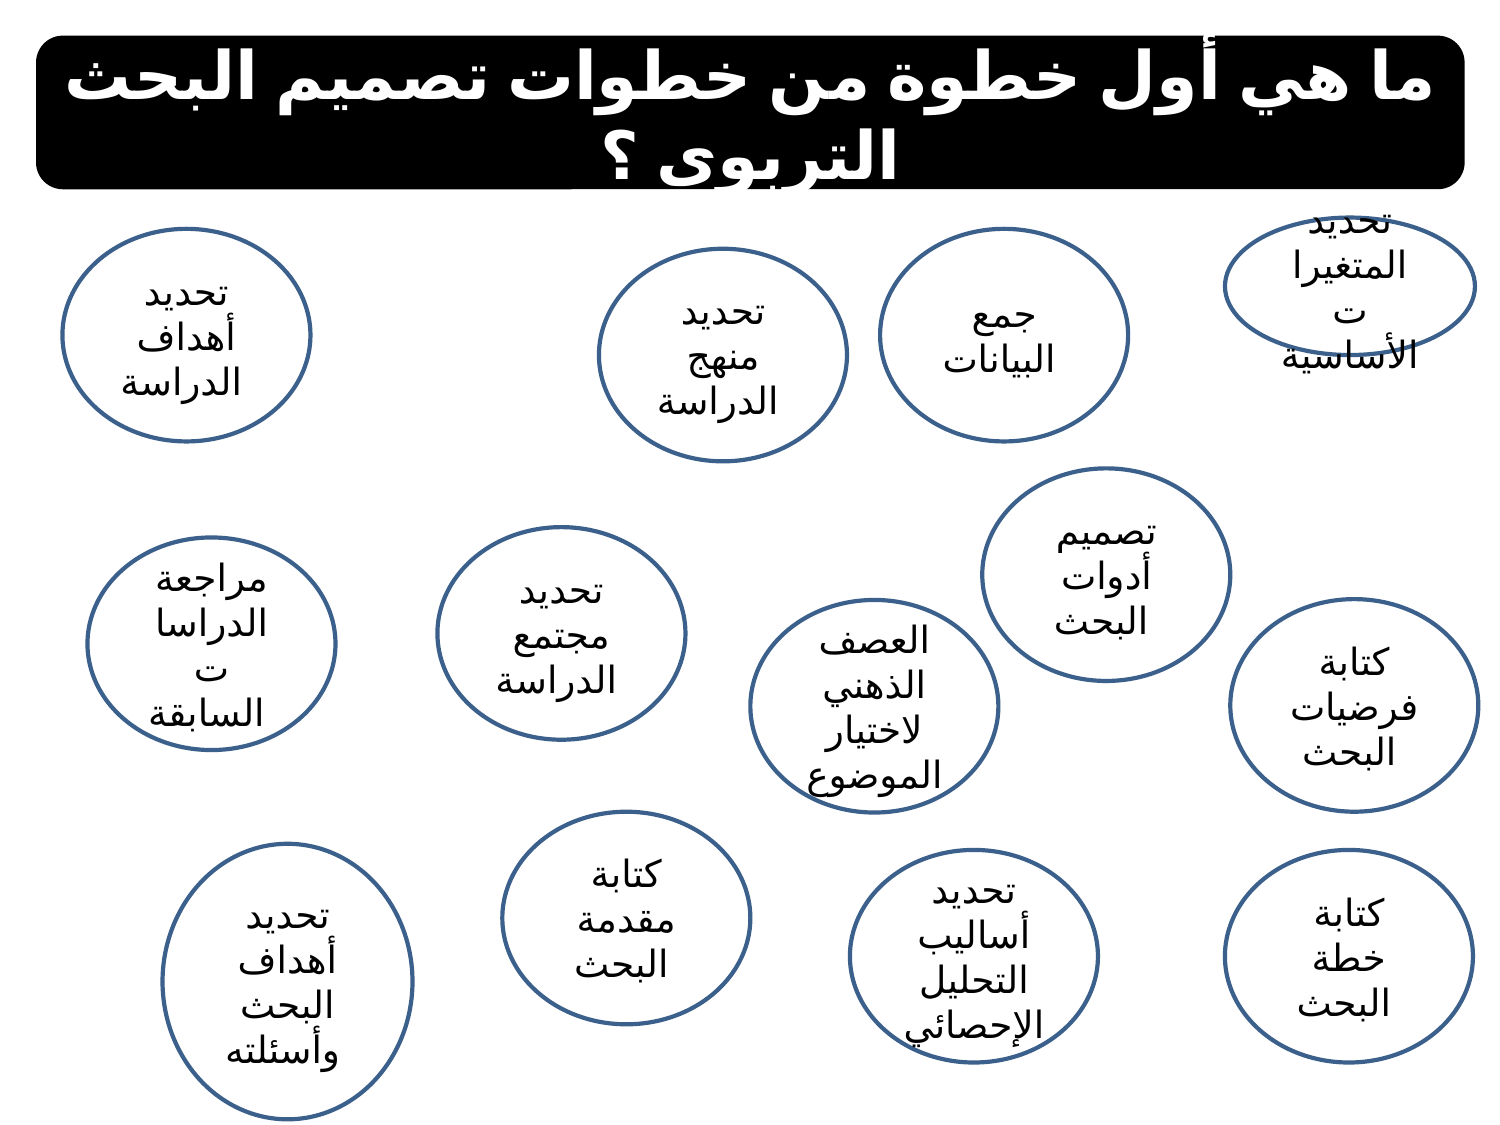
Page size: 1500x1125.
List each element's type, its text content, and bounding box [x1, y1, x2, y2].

text_box كتابة فرضيات البحث [1228, 597, 1481, 814]
text_box كتابة خطة البحث [1222, 847, 1476, 1065]
text_box تحديد منهج الدراسة [596, 246, 850, 464]
text_box تحديد أساليب التحليل الإحصائي [847, 847, 1101, 1065]
text_box كتابة مقدمة البحث [500, 809, 753, 1027]
text_box العصف الذهني لاختيار الموضوع [748, 597, 1001, 815]
text_box ما هي أول خطوة من خطوات تصميم البحث التربوي ؟ [35, 35, 1465, 190]
text_box تصميم أدوات البحث [980, 466, 1233, 684]
text_box تحديد مجتمع الدراسة [435, 525, 688, 742]
text_box تحديد المتغيرات الأساسية [1222, 215, 1478, 358]
text_box مراجعة الدراسات السابقة [85, 535, 338, 753]
text_box جمع البيانات [878, 226, 1131, 444]
text_box تحديد أهداف البحث وأسئلته [160, 841, 415, 1122]
text_box تحديد أهداف الدراسة [60, 226, 313, 444]
